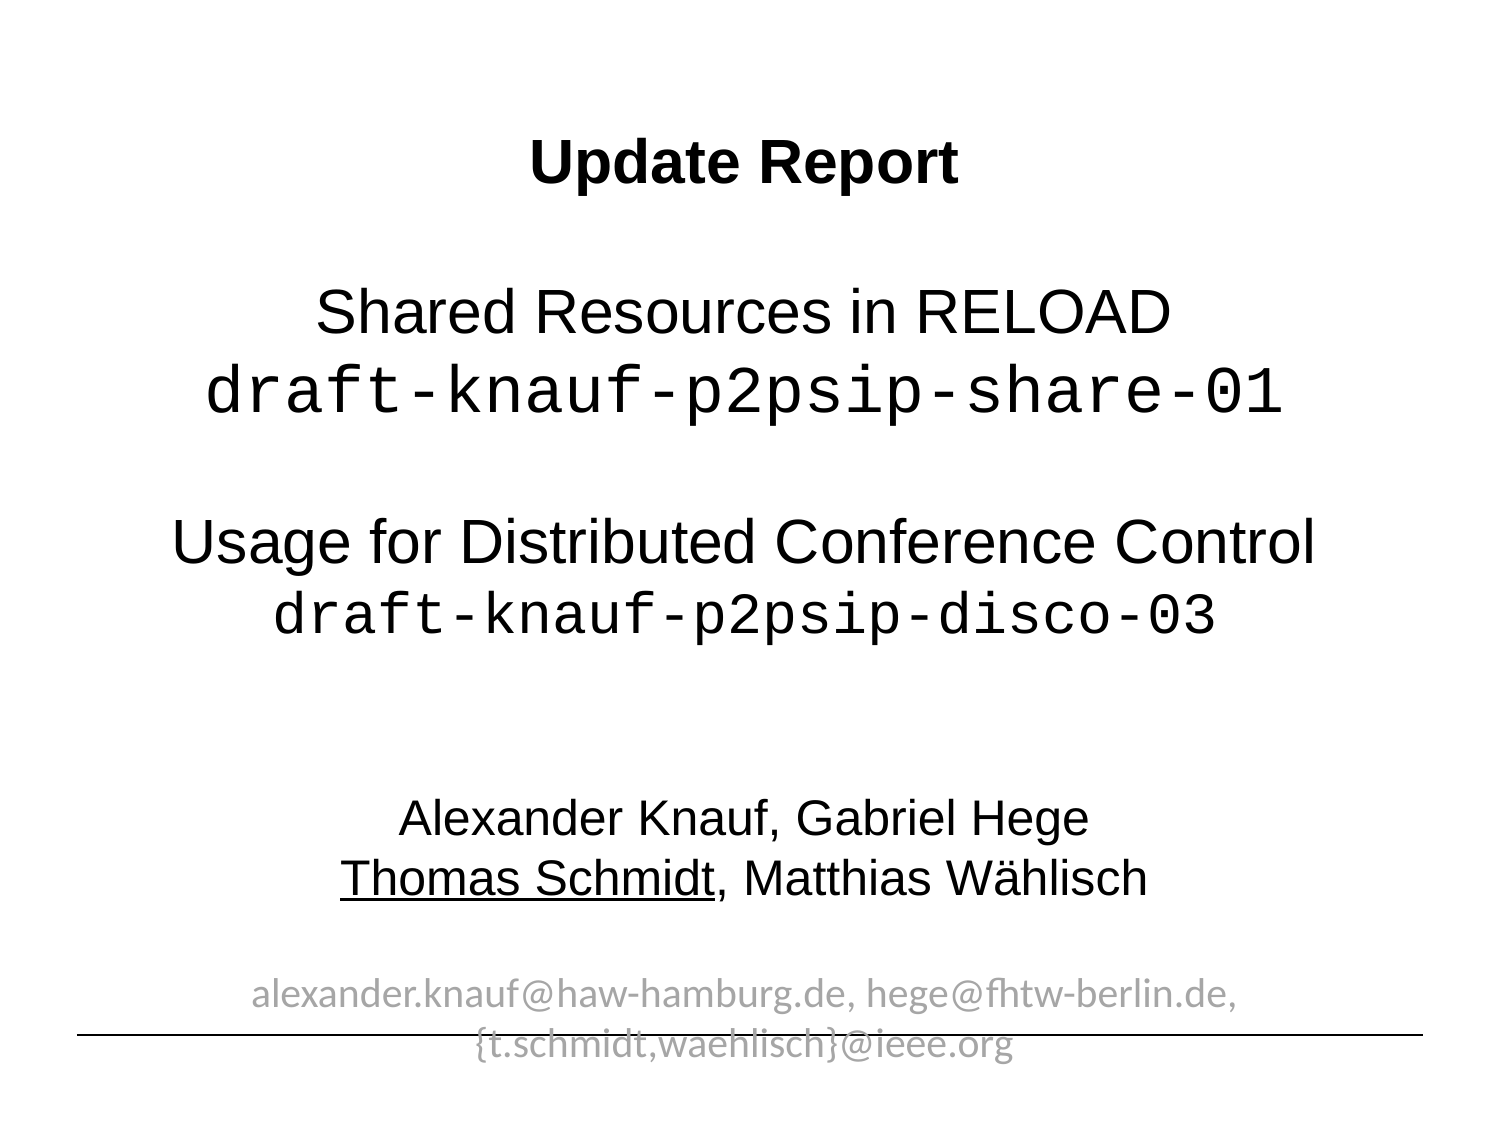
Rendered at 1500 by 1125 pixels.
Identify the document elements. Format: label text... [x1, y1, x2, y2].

text_box Update Report Shared Resources in RELOAD draft-knauf-p2psip-share-01 Usage for Distributed Conference Control draft-knauf-p2psip-disco-03 Alexander Knauf, Gabriel Hege Thomas Schmidt, Matthias Wählisch alexander.knauf@haw-hamburg.de, hege@fhtw-berlin.de, {t.schmidt,waehlisch}@ieee.org [64, 113, 1425, 1125]
